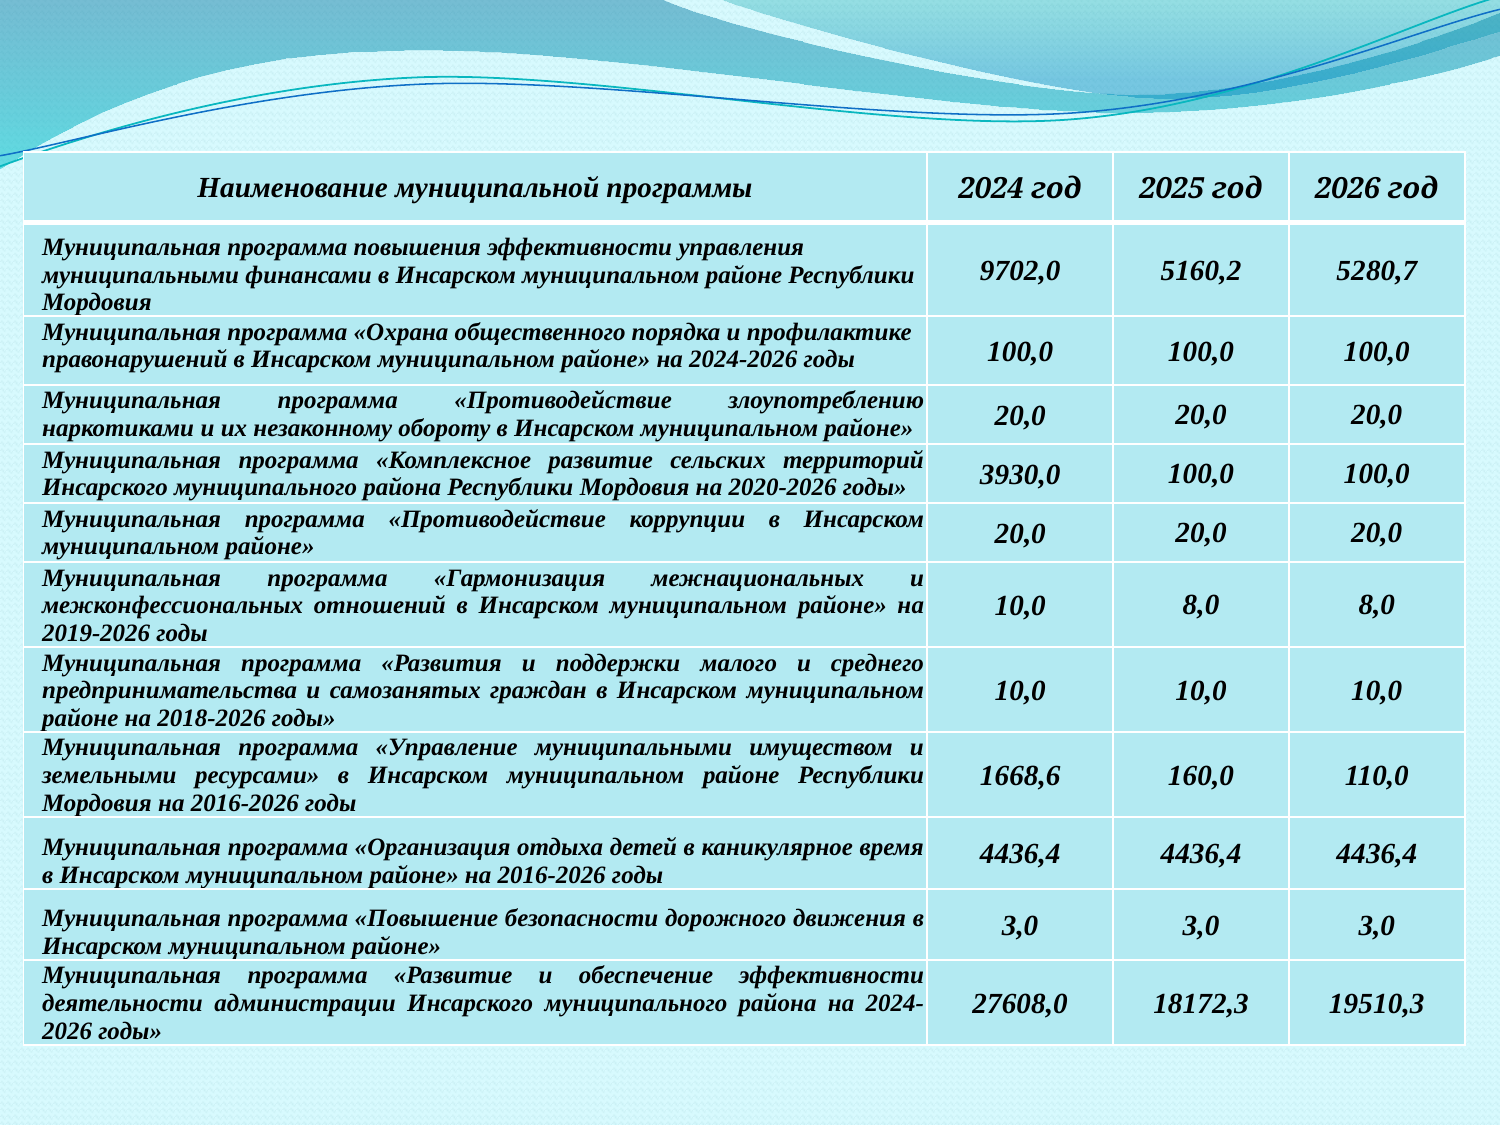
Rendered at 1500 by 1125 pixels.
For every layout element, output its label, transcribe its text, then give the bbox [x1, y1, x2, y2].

table_cell 10,0 [928, 648, 1112, 731]
table_cell 100,0 [1290, 317, 1464, 384]
table_cell 8,0 [1290, 563, 1464, 646]
table_cell 20,0 [1114, 386, 1288, 443]
table_cell Муниципальная программа «Охрана общественного порядка и профилактике правонарушений в Инсарском муниципальном районе» на 2024-2026 годы [24, 317, 926, 384]
table_header 2024 год [928, 153, 1112, 220]
table_cell 100,0 [928, 317, 1112, 384]
table_header Наименование муниципальной программы [24, 153, 926, 220]
table_cell 18172,3 [1114, 961, 1288, 1044]
table_cell 100,0 [1114, 317, 1288, 384]
table_cell Муниципальная программа повышения эффективности управления муниципальными финансами в Инсарском муниципальном районе Республики Мордовия [24, 225, 926, 315]
table_cell Муниципальная программа «Развитие и обеспечение эффективности деятельности администрации Инсарского муниципального района на 2024-2026 годы» [24, 961, 926, 1044]
table_cell 27608,0 [928, 961, 1112, 1044]
table_cell 1668,6 [928, 733, 1112, 816]
table_cell 4436,4 [928, 818, 1112, 888]
table_cell 110,0 [1290, 733, 1464, 816]
table_cell Муниципальная программа «Управление муниципальными имуществом и земельными ресурсами» в Инсарском муниципальном районе Республики Мордовия на 2016-2026 годы [24, 733, 926, 816]
table_cell 4436,4 [1114, 818, 1288, 888]
table_cell 3930,0 [928, 445, 1112, 502]
table_cell Муниципальная программа «Противодействие коррупции в Инсарском муниципальном районе» [24, 504, 926, 561]
table_cell 20,0 [1290, 504, 1464, 561]
table_cell 100,0 [1114, 445, 1288, 502]
table_cell Муниципальная программа «Развития и поддержки малого и среднего предпринимательства и самозанятых граждан в Инсарском муниципальном районе на 2018-2026 годы» [24, 648, 926, 731]
table_cell 8,0 [1114, 563, 1288, 646]
table_header 2025 год [1114, 153, 1288, 220]
table_cell 3,0 [928, 890, 1112, 959]
table_cell 10,0 [928, 563, 1112, 646]
table_cell 5160,2 [1114, 225, 1288, 315]
table_cell 20,0 [928, 504, 1112, 561]
table_cell 20,0 [1290, 386, 1464, 443]
table_cell 9702,0 [928, 225, 1112, 315]
table_cell Муниципальная программа «Противодействие злоупотреблению наркотиками и их незаконному обороту в Инсарском муниципальном районе» [24, 386, 926, 443]
table_cell 160,0 [1114, 733, 1288, 816]
table_cell Муниципальная программа «Гармонизация межнациональных и межконфессиональных отношений в Инсарском муниципальном районе» на 2019-2026 годы [24, 563, 926, 646]
table_cell 4436,4 [1290, 818, 1464, 888]
table_cell 100,0 [1290, 445, 1464, 502]
table_cell Муниципальная программа «Комплексное развитие сельских территорий Инсарского муниципального района Республики Мордовия на 2020-2026 годы» [24, 445, 926, 502]
table_cell 20,0 [1114, 504, 1288, 561]
table_cell 10,0 [1290, 648, 1464, 731]
table_header 2026 год [1290, 153, 1464, 220]
table_cell 3,0 [1290, 890, 1464, 959]
table_cell Муниципальная программа «Организация отдыха детей в каникулярное время в Инсарском муниципальном районе» на 2016-2026 годы [24, 818, 926, 888]
table_cell 10,0 [1114, 648, 1288, 731]
table_cell 3,0 [1114, 890, 1288, 959]
table_cell 5280,7 [1290, 225, 1464, 315]
table_cell 19510,3 [1290, 961, 1464, 1044]
table_cell 20,0 [928, 386, 1112, 443]
table_cell Муниципальная программа «Повышение безопасности дорожного движения в Инсарском муниципальном районе» [24, 890, 926, 959]
